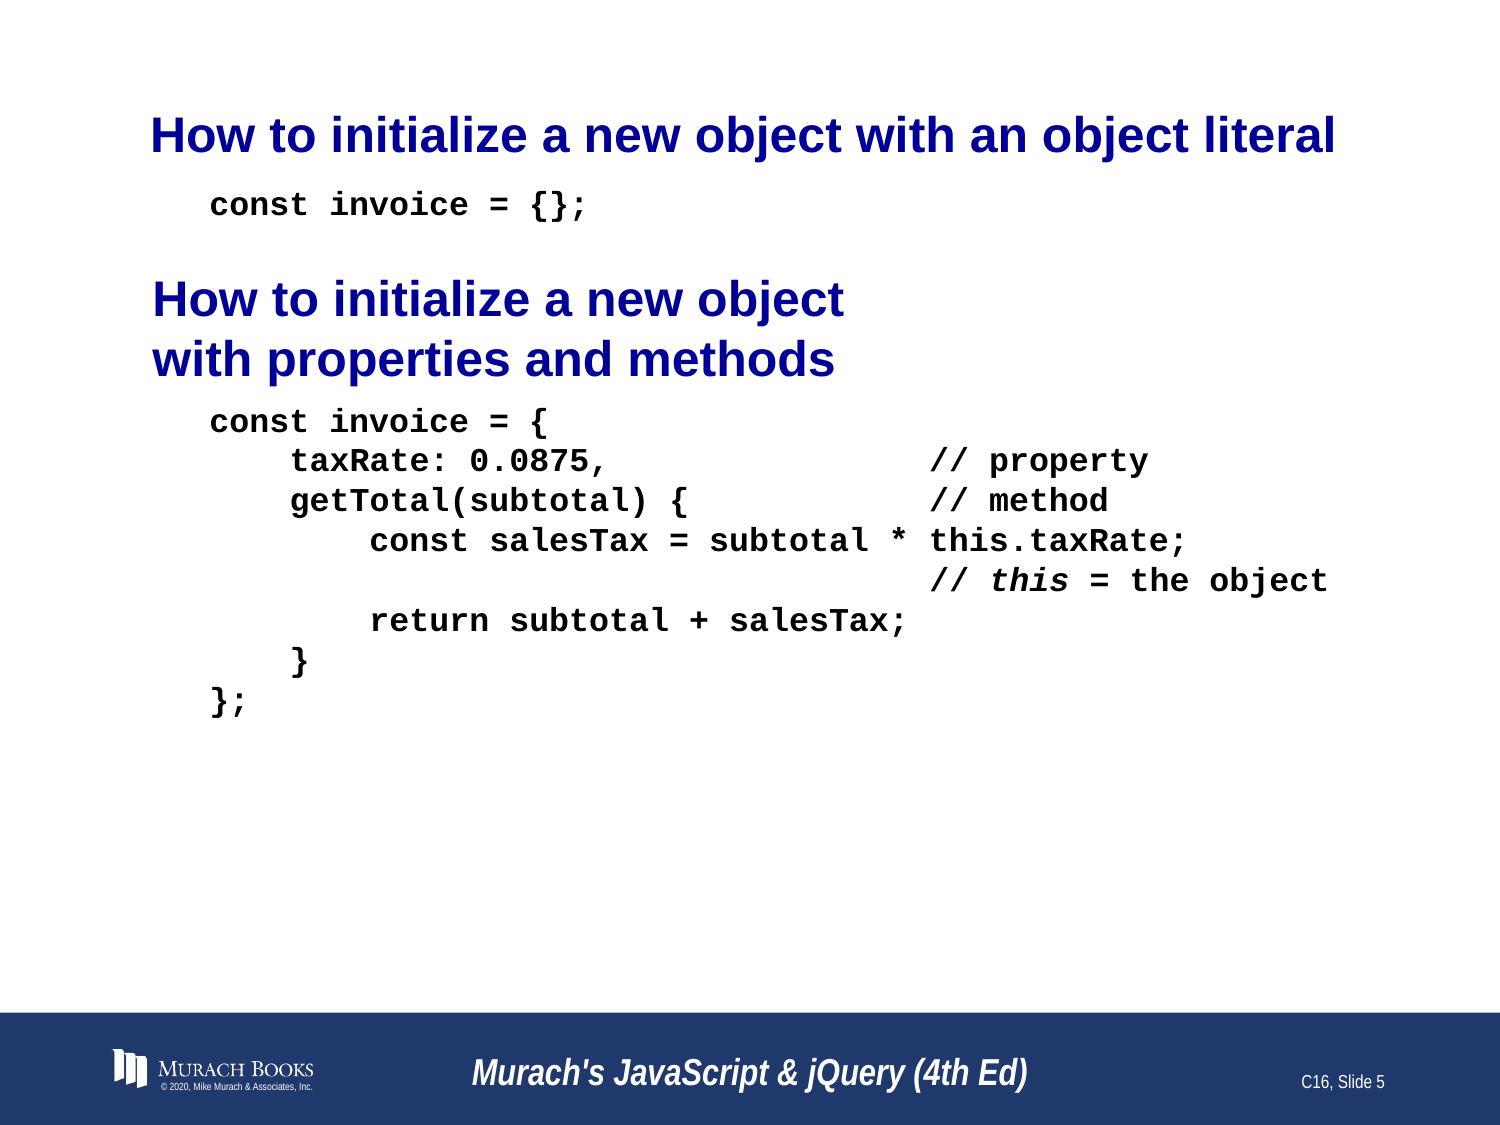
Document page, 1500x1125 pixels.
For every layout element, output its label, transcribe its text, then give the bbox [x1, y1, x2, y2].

slide_number Murach's JavaScript & jQuery (4th Ed) [463, 1025, 1050, 1100]
slide_number C16, Slide 5 [1087, 1025, 1400, 1100]
title How to initialize a new object with an object literal [150, 102, 1350, 164]
list const invoice = {}; How to initialize a new object with properties and methods const invoice = { taxRate: 0.0875, // property getTotal(subtotal) { // method const salesTax = subtotal * this.taxRate; // this = the object return subtotal + salesTax; } }; [137, 174, 1350, 975]
footer © 2020, Mike Murach & Associates, Inc. [12, 1025, 463, 1100]
